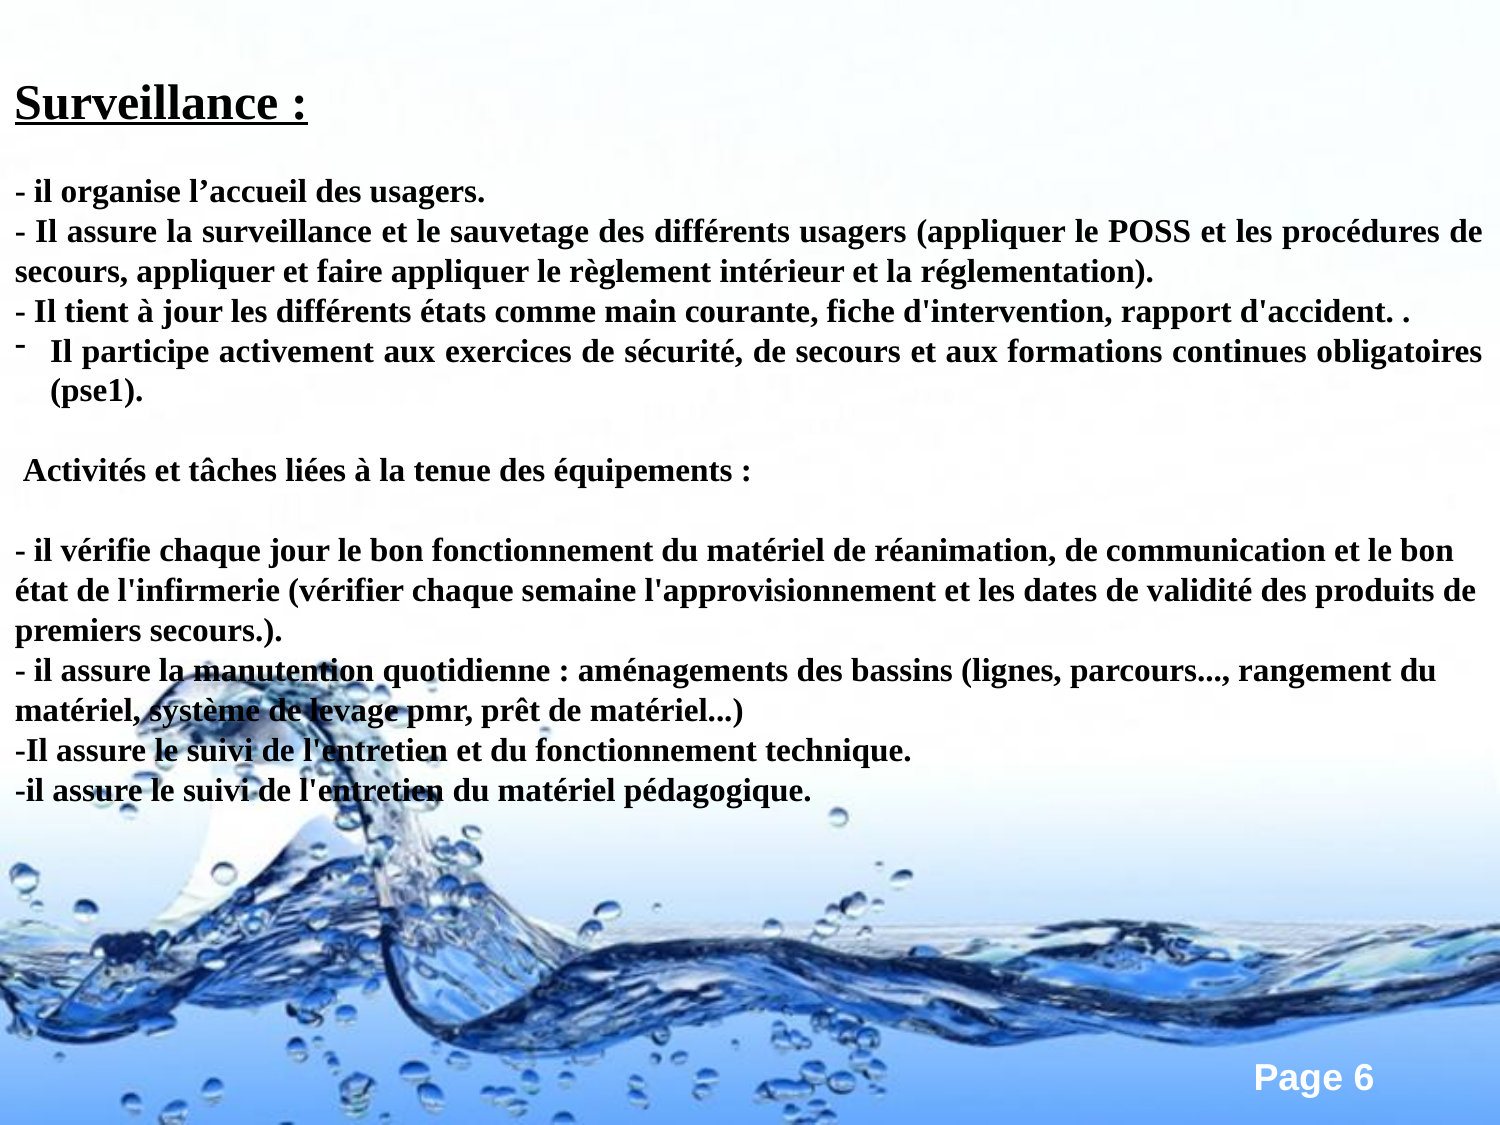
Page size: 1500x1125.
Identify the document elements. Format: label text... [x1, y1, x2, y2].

picture [0, 870, 1500, 1125]
text_box Surveillance : - il organise l’accueil des usagers. - Il assure la surveillance et le sauvetage des différents usagers (appliquer le POSS et les procédures de secours, appliquer et faire appliquer le règlement intérieur et la réglementation). - Il tient à jour les différents états comme main courante, fiche d'intervention, rapport d'accident. . Il participe activement aux exercices de sécurité, de secours et aux formations continues obligatoires (pse1). Activités et tâches liées à la tenue des équipements : - il vérifie chaque jour le bon fonctionnement du matériel de réanimation, de communication et le bon état de l'infirmerie (vérifier chaque semaine l'approvisionnement et les dates de validité des produits de premiers secours.). - il assure la manutention quotidienne : aménagements des bassins (lignes, parcours..., rangement du matériel, système de levage pmr, prêt de matériel...) -Il assure le suivi de l'entretien et du fonctionnement technique. -il assure le suivi de l'entretien du matériel pédagogique. [0, 0, 1500, 870]
